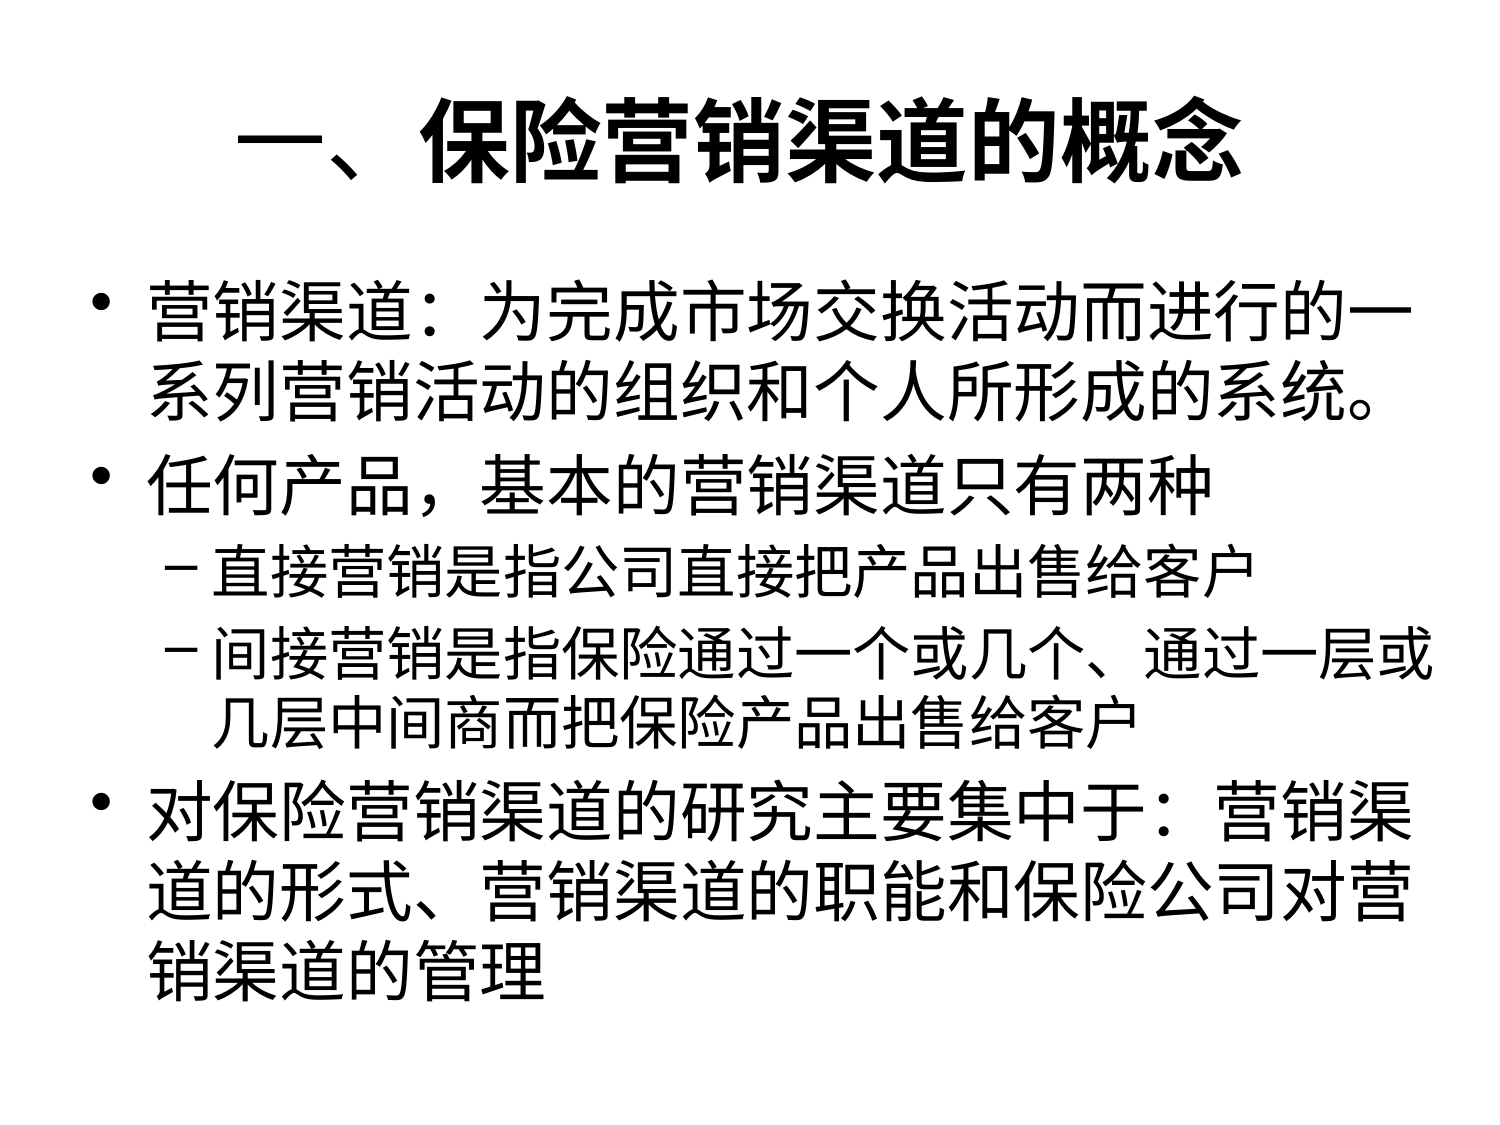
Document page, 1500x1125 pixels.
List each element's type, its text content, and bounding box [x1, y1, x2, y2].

title 一、保险营销渠道的概念 [75, 45, 1425, 233]
list 营销渠道：为完成市场交换活动而进行的一系列营销活动的组织和个人所形成的系统。 任何产品，基本的营销渠道只有两种 直接营销是指公司直接把产品出售给客户 间接营销是指保险通过一个或几个、通过一层或几层中间商而把保险产品出售给客户 对保险营销渠道的研究主要集中于：营销渠道的形式、营销渠道的职能和保险公司对营销渠道的管理 [75, 262, 1459, 1005]
